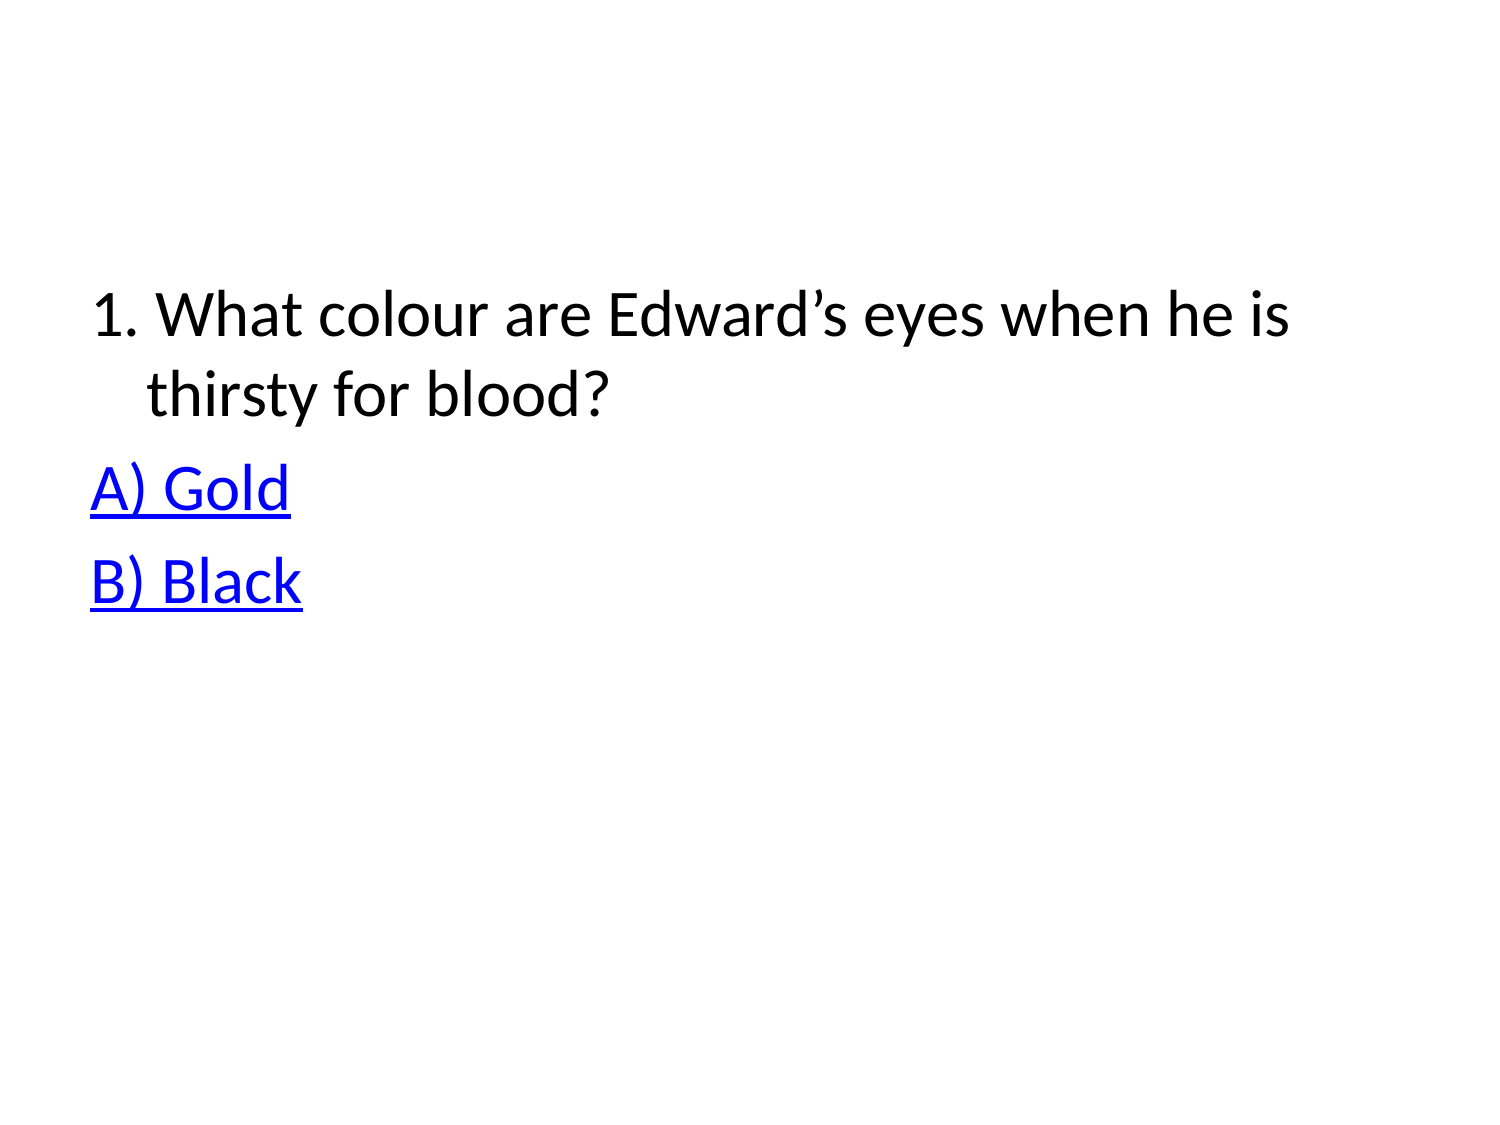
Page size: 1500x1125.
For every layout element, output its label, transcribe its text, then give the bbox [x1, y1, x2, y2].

list 1. What colour are Edward’s eyes when he is thirsty for blood? A) Gold B) Black [75, 262, 1425, 1005]
